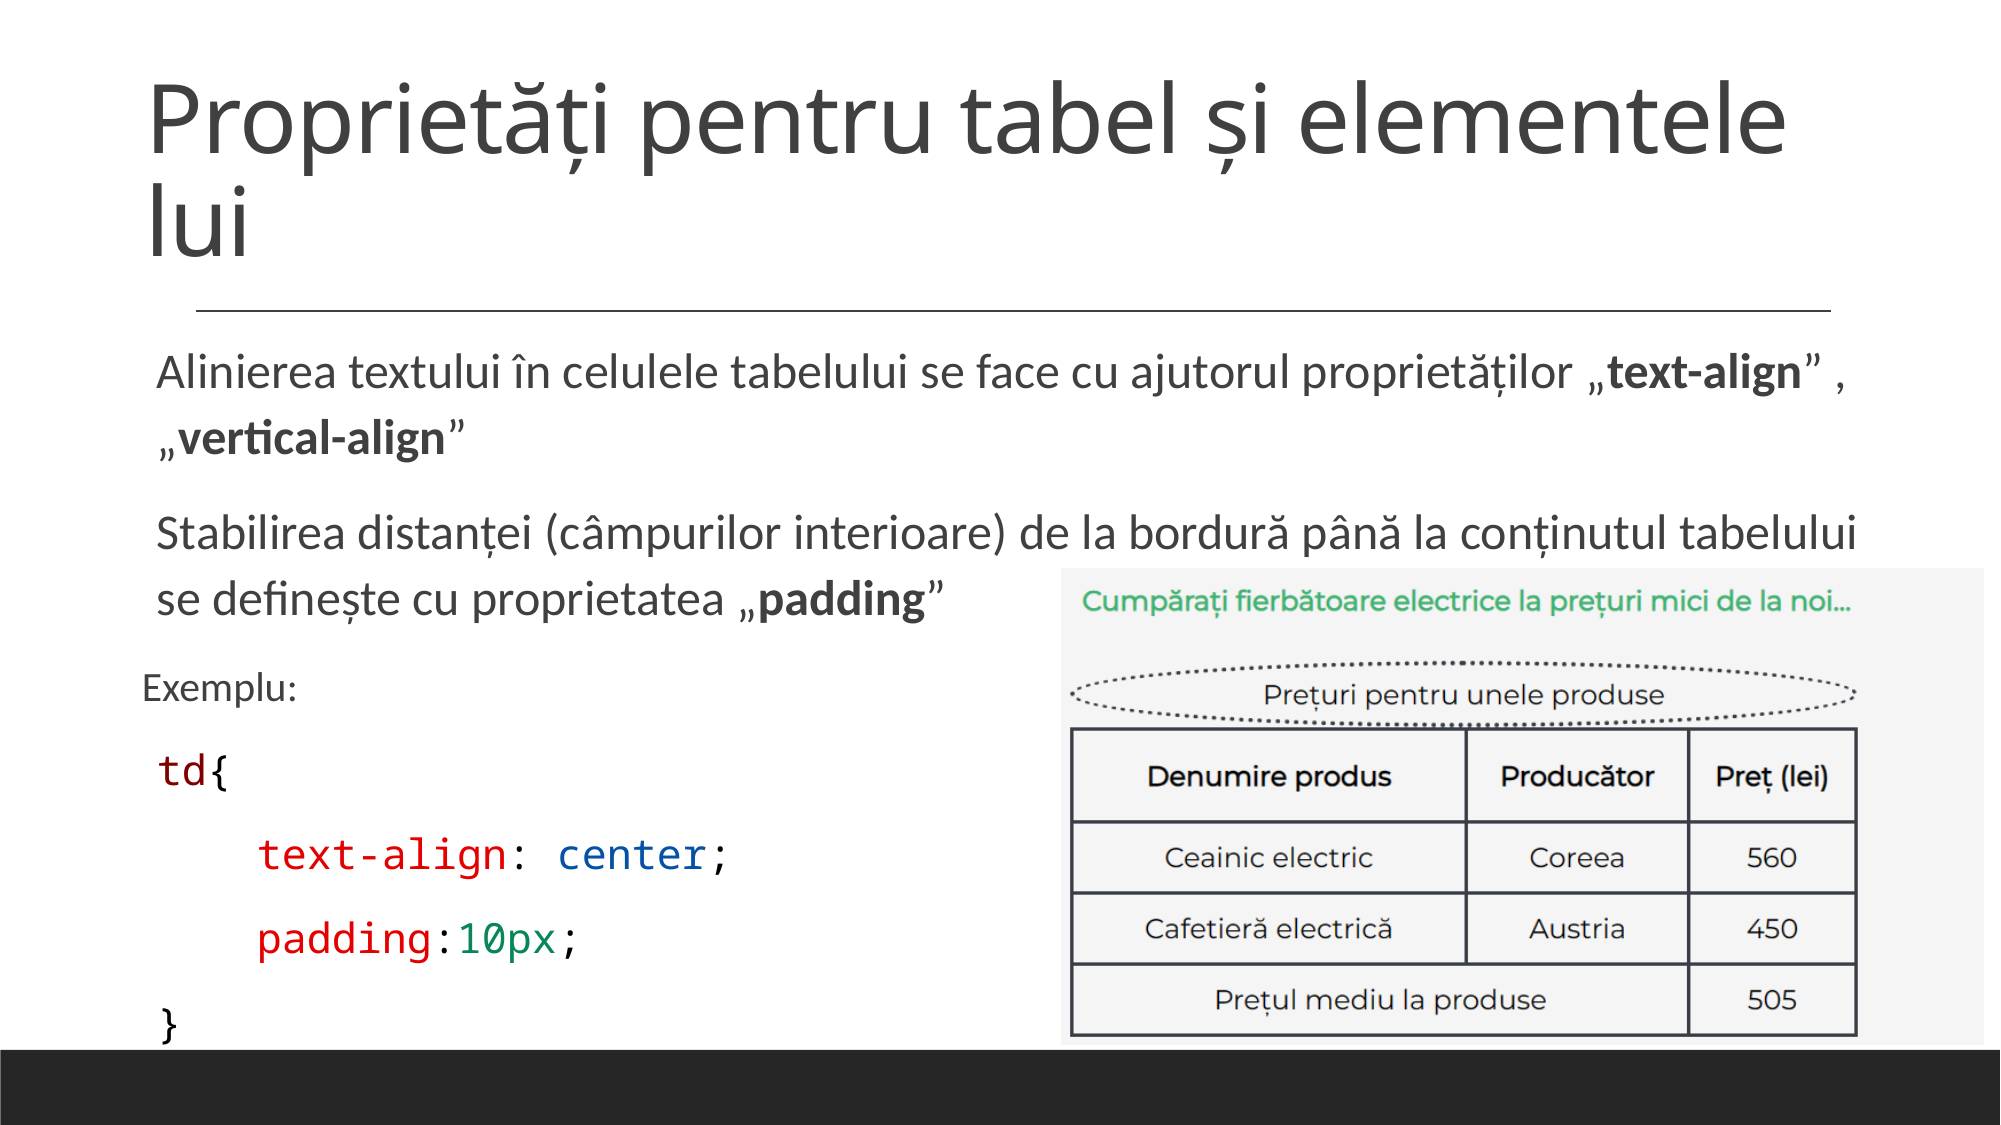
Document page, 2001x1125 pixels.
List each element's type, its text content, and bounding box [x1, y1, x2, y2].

list Alinierea textului în celulele tabelului se face cu ajutorul proprietăţilor „text-align” , „vertical-align” Stabilirea distanţei (câmpurilor interioare) de la bordură până la conţinutul tabelului se defineşte cu proprietatea „padding” Exemplu: td{ text-align: center; padding:10px; } [141, 324, 1900, 1059]
title Proprietăţi pentru tabel şi elementele lui [130, 47, 1830, 285]
picture [1060, 567, 1985, 1046]
